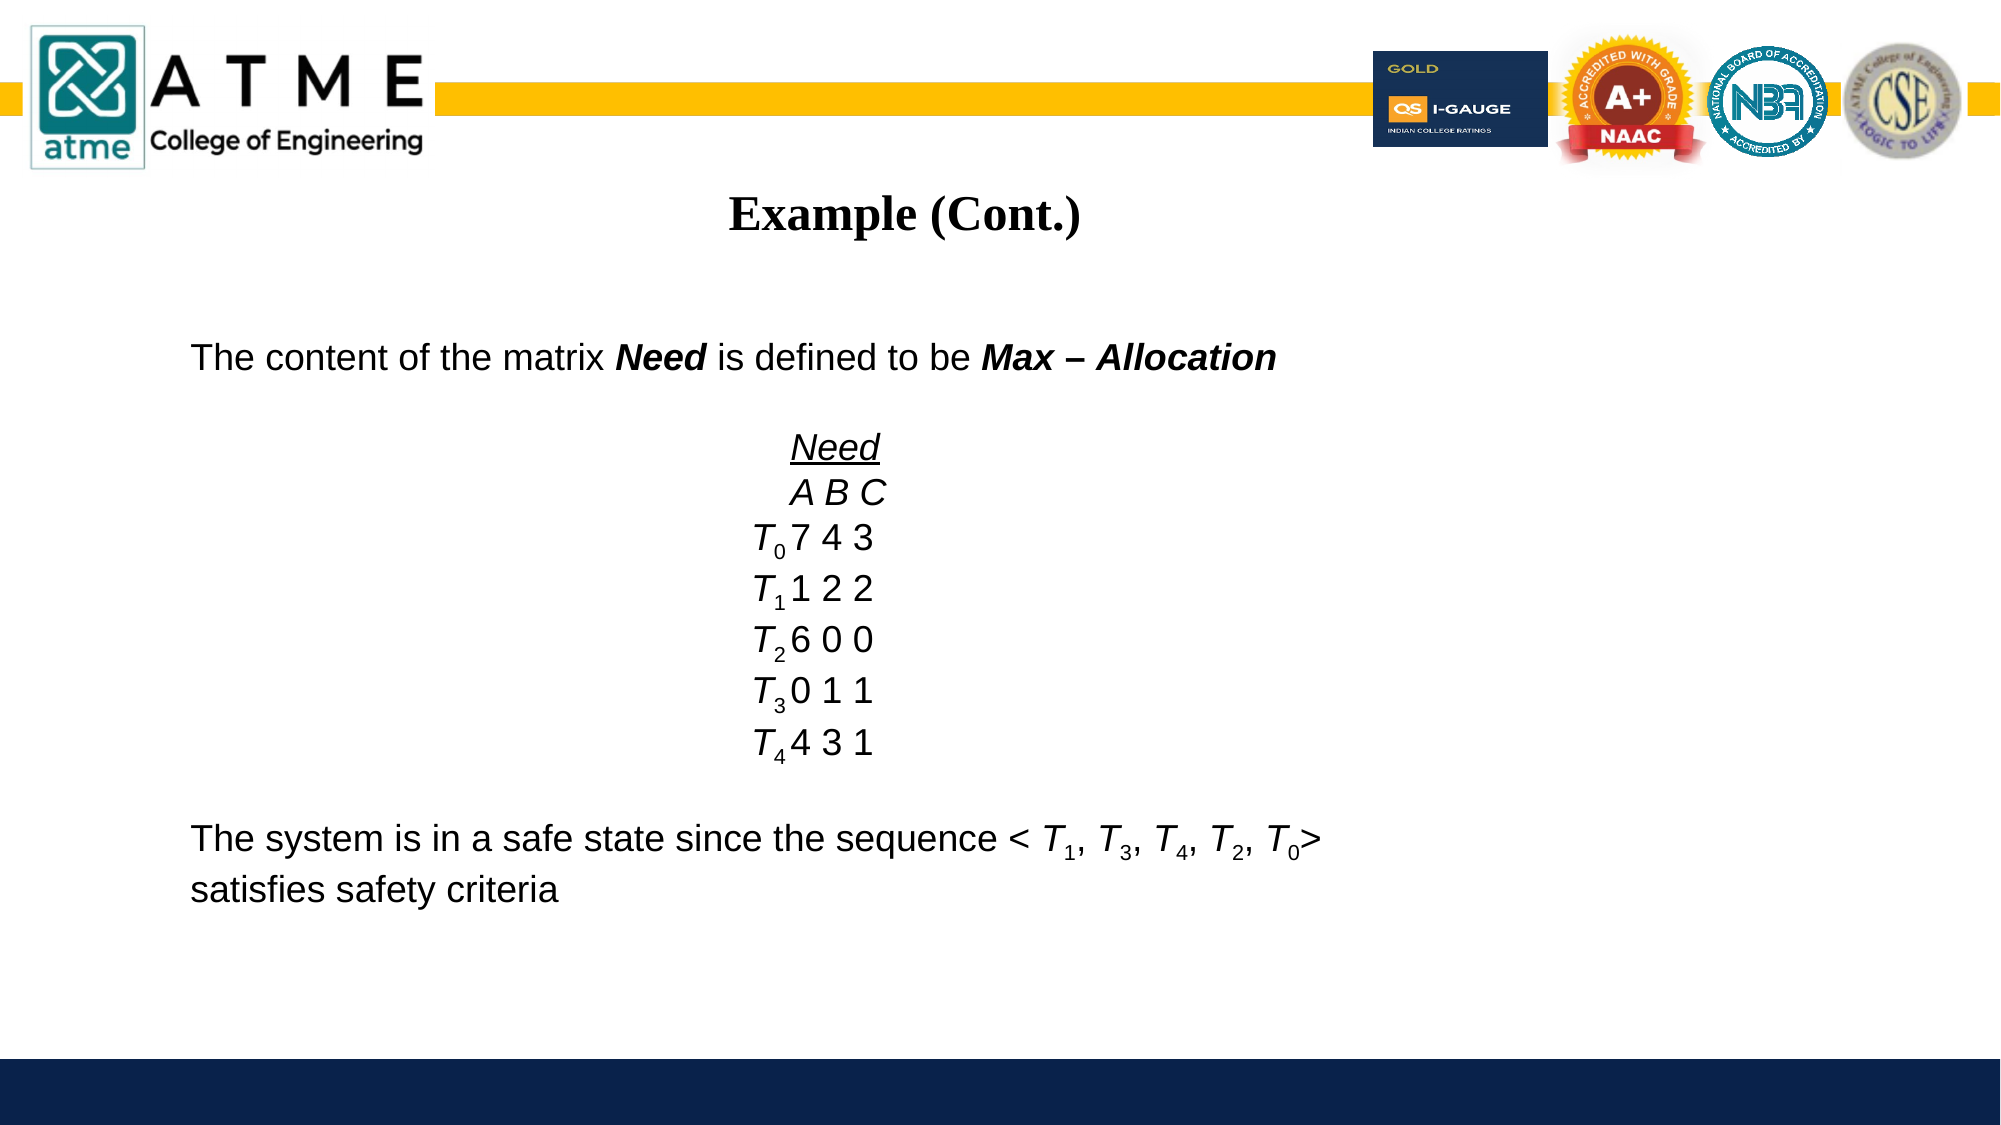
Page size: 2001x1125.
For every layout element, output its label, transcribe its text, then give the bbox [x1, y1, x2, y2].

picture [1840, 26, 1968, 172]
list The content of the matrix Need is defined to be Max – Allocation Need A B C T0 7 4 3 T1 1 2 2 T2 6 0 0 T3 0 1 1 T4 4 3 1 The system is in a safe state since the sequence < T1, T3, T4, T2, T0> satisfies safety criteria [175, 325, 1464, 1087]
picture [22, 15, 435, 178]
picture [0, 1059, 2001, 1125]
picture [1373, 20, 1828, 172]
title Example (Cont.) [713, 172, 2000, 268]
